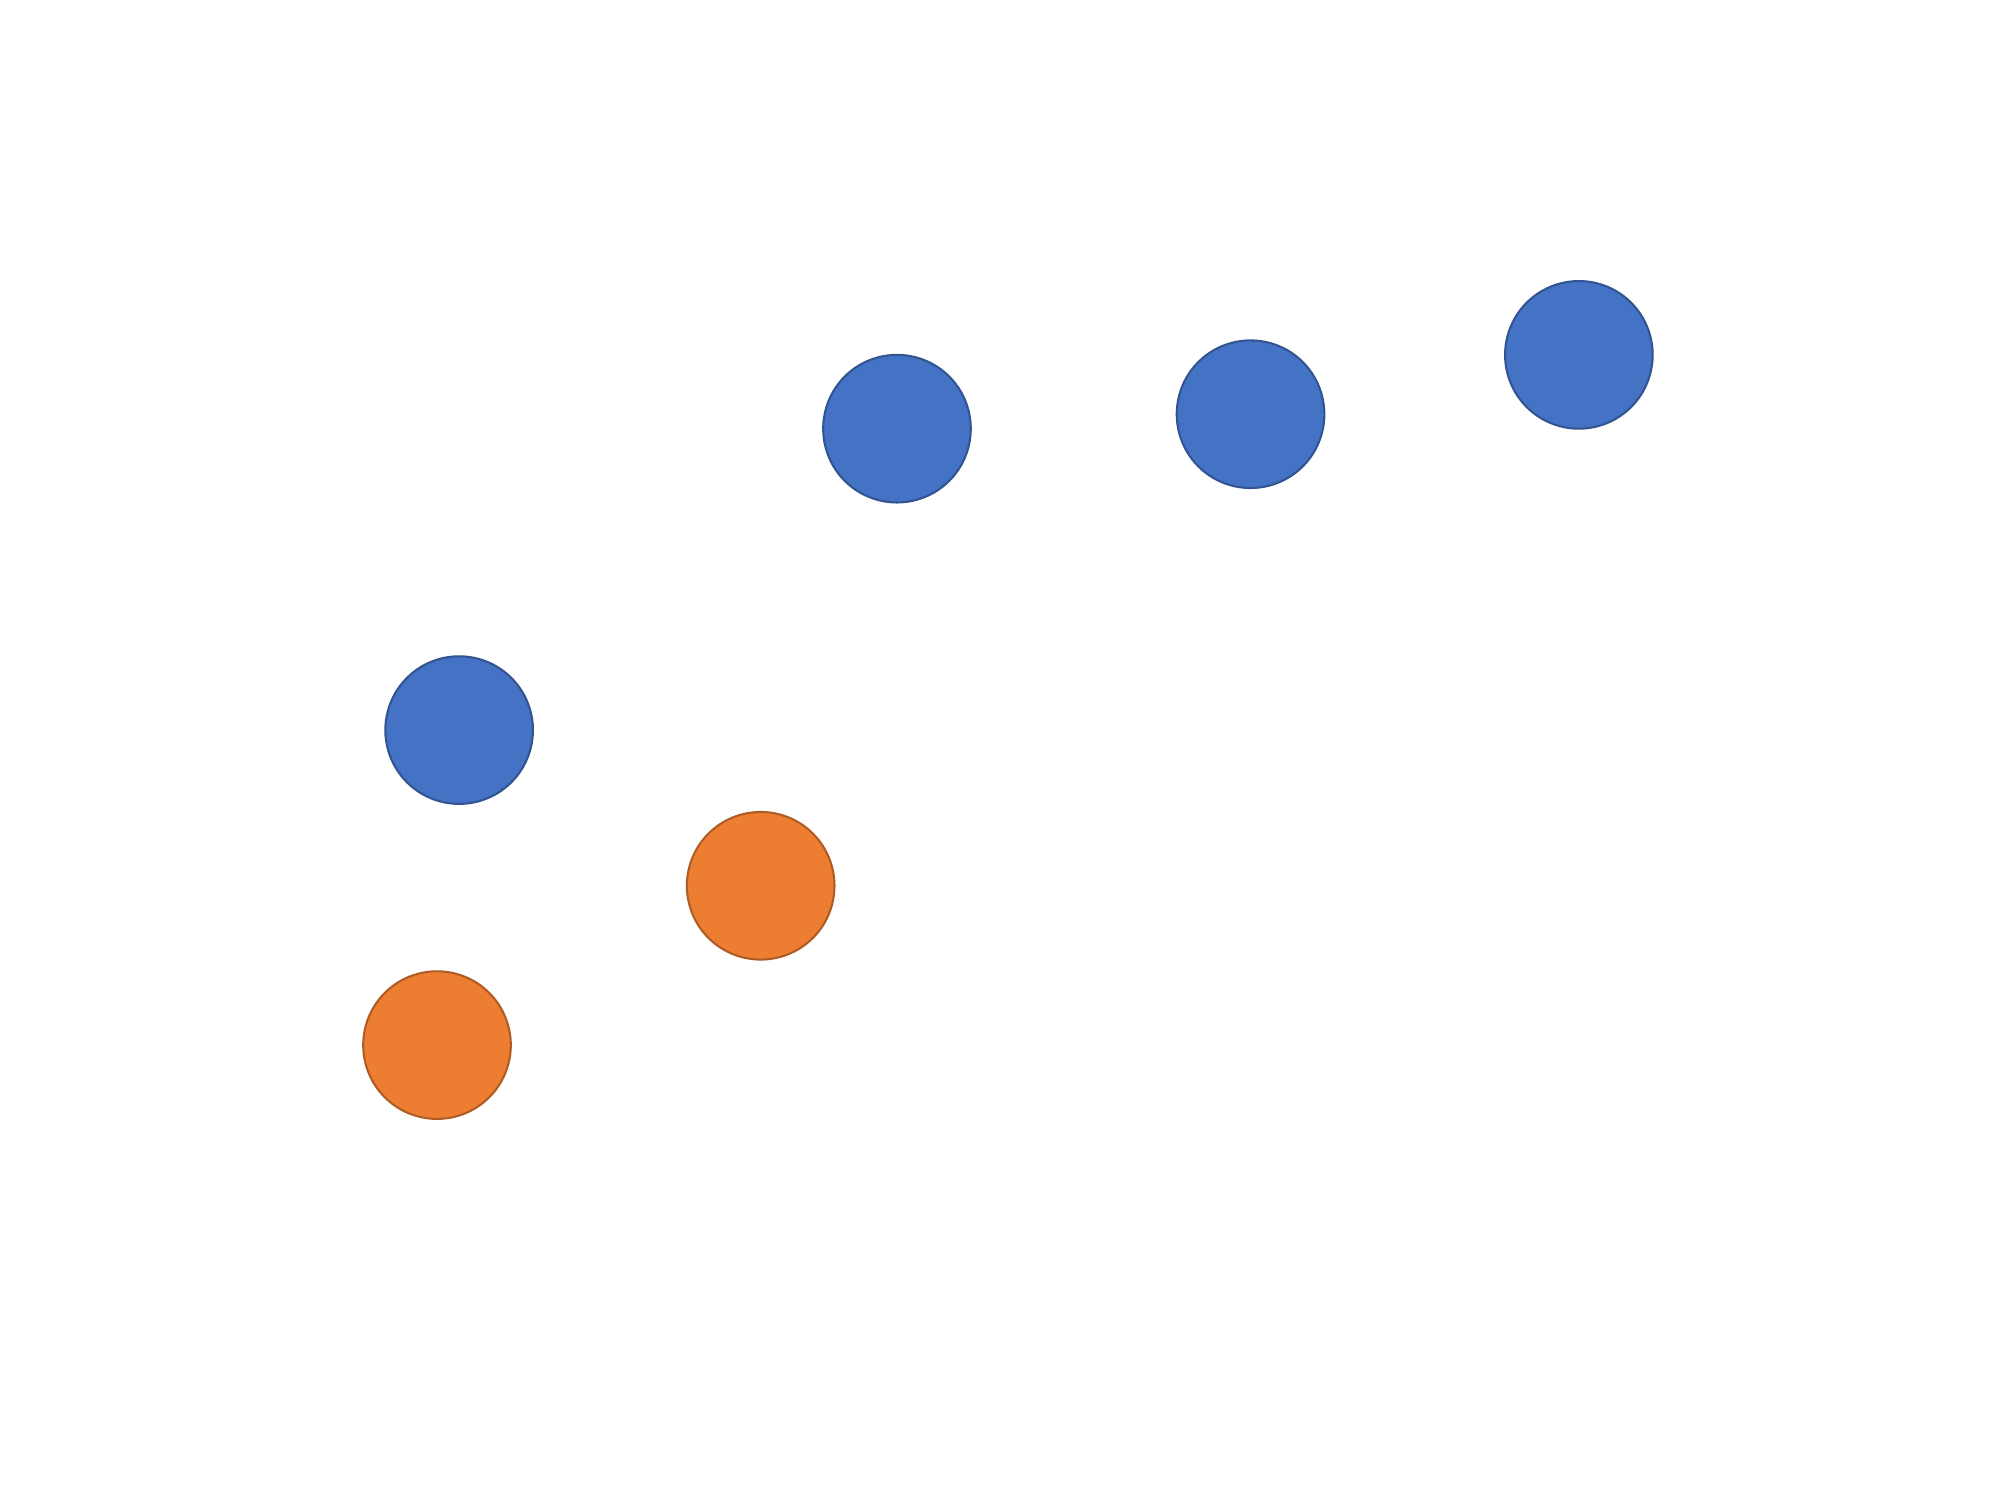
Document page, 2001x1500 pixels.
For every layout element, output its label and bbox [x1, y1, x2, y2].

text_box [685, 810, 836, 961]
text_box [384, 655, 535, 805]
text_box [822, 353, 972, 504]
text_box [362, 970, 512, 1120]
text_box [1504, 280, 1654, 430]
text_box [1175, 339, 1326, 490]
